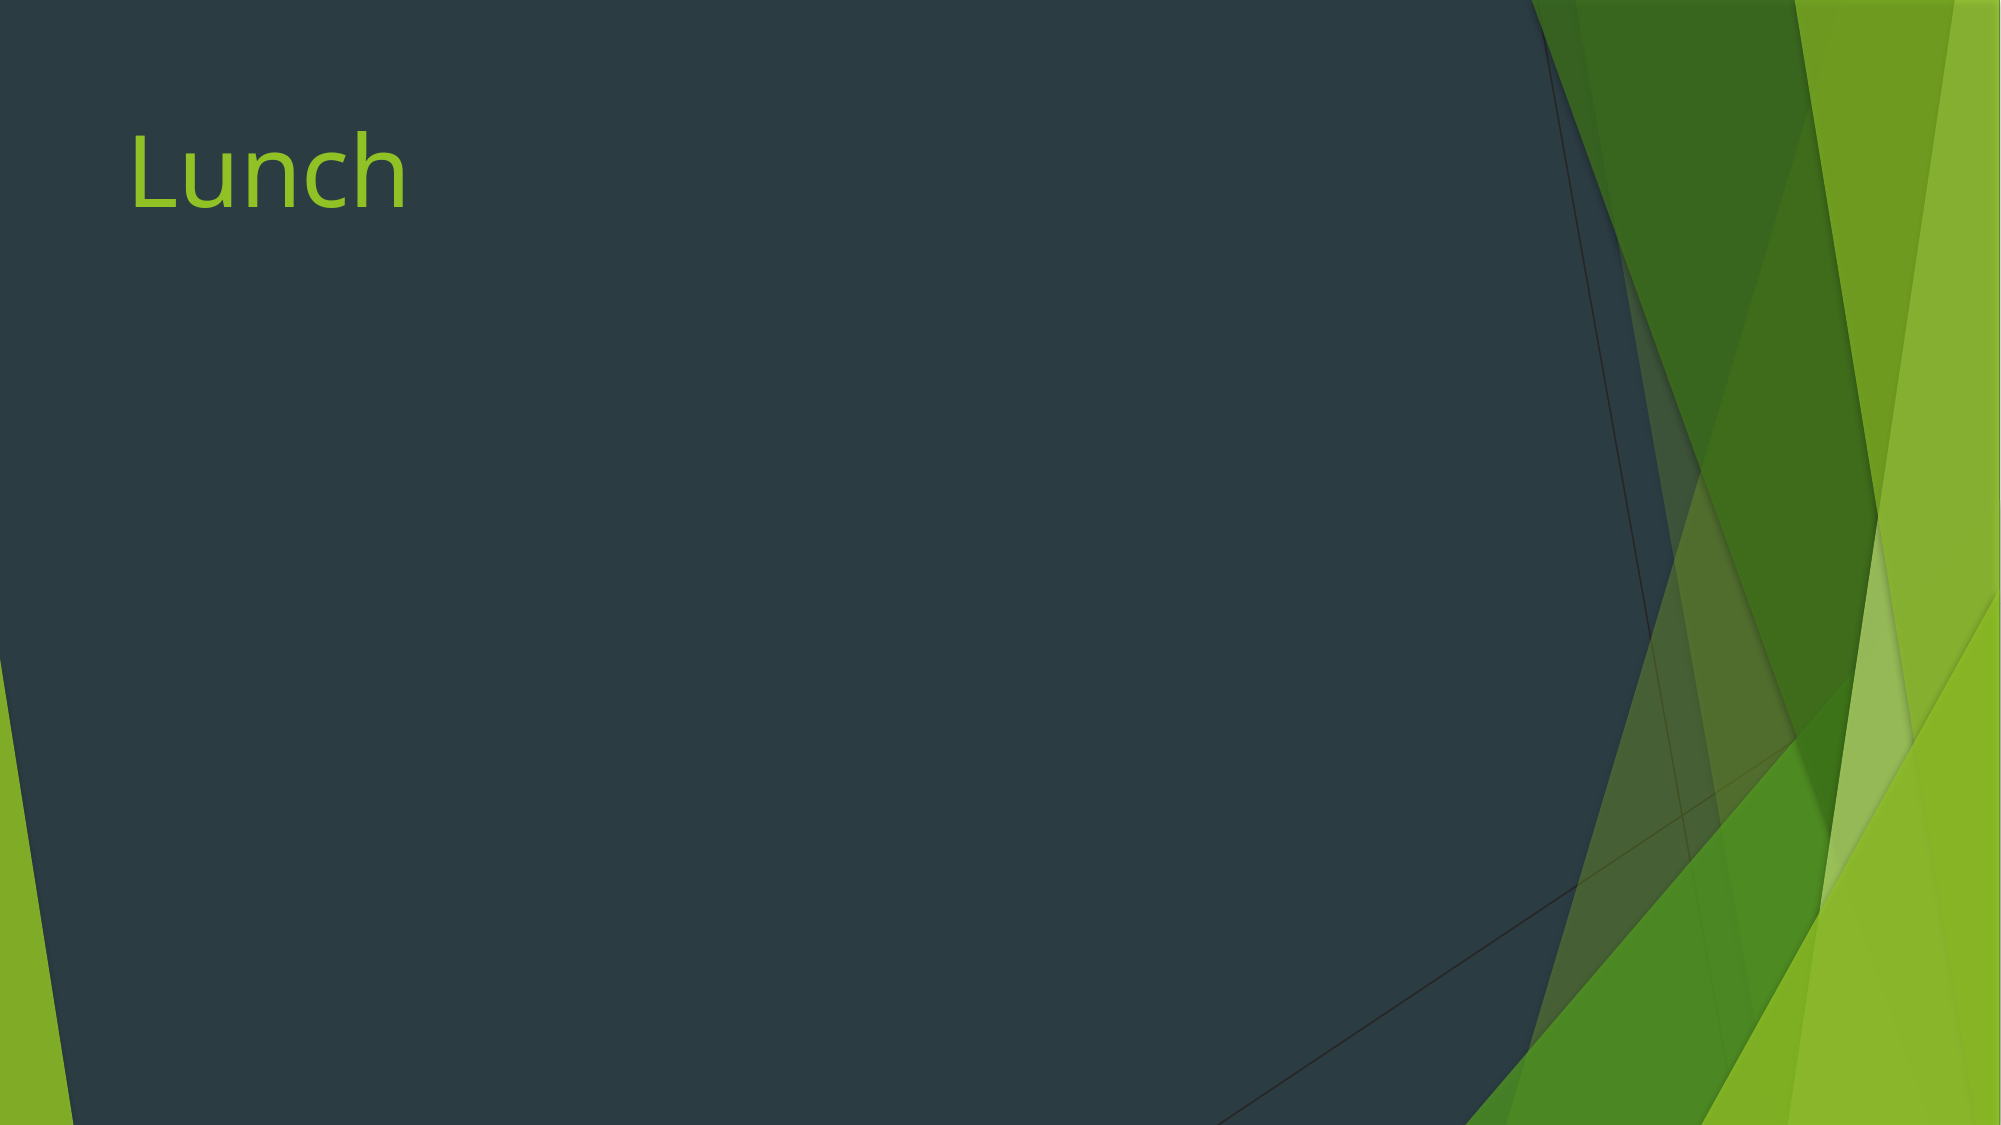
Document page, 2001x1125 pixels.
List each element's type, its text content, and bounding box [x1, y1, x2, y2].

title Lunch [111, 99, 1694, 317]
